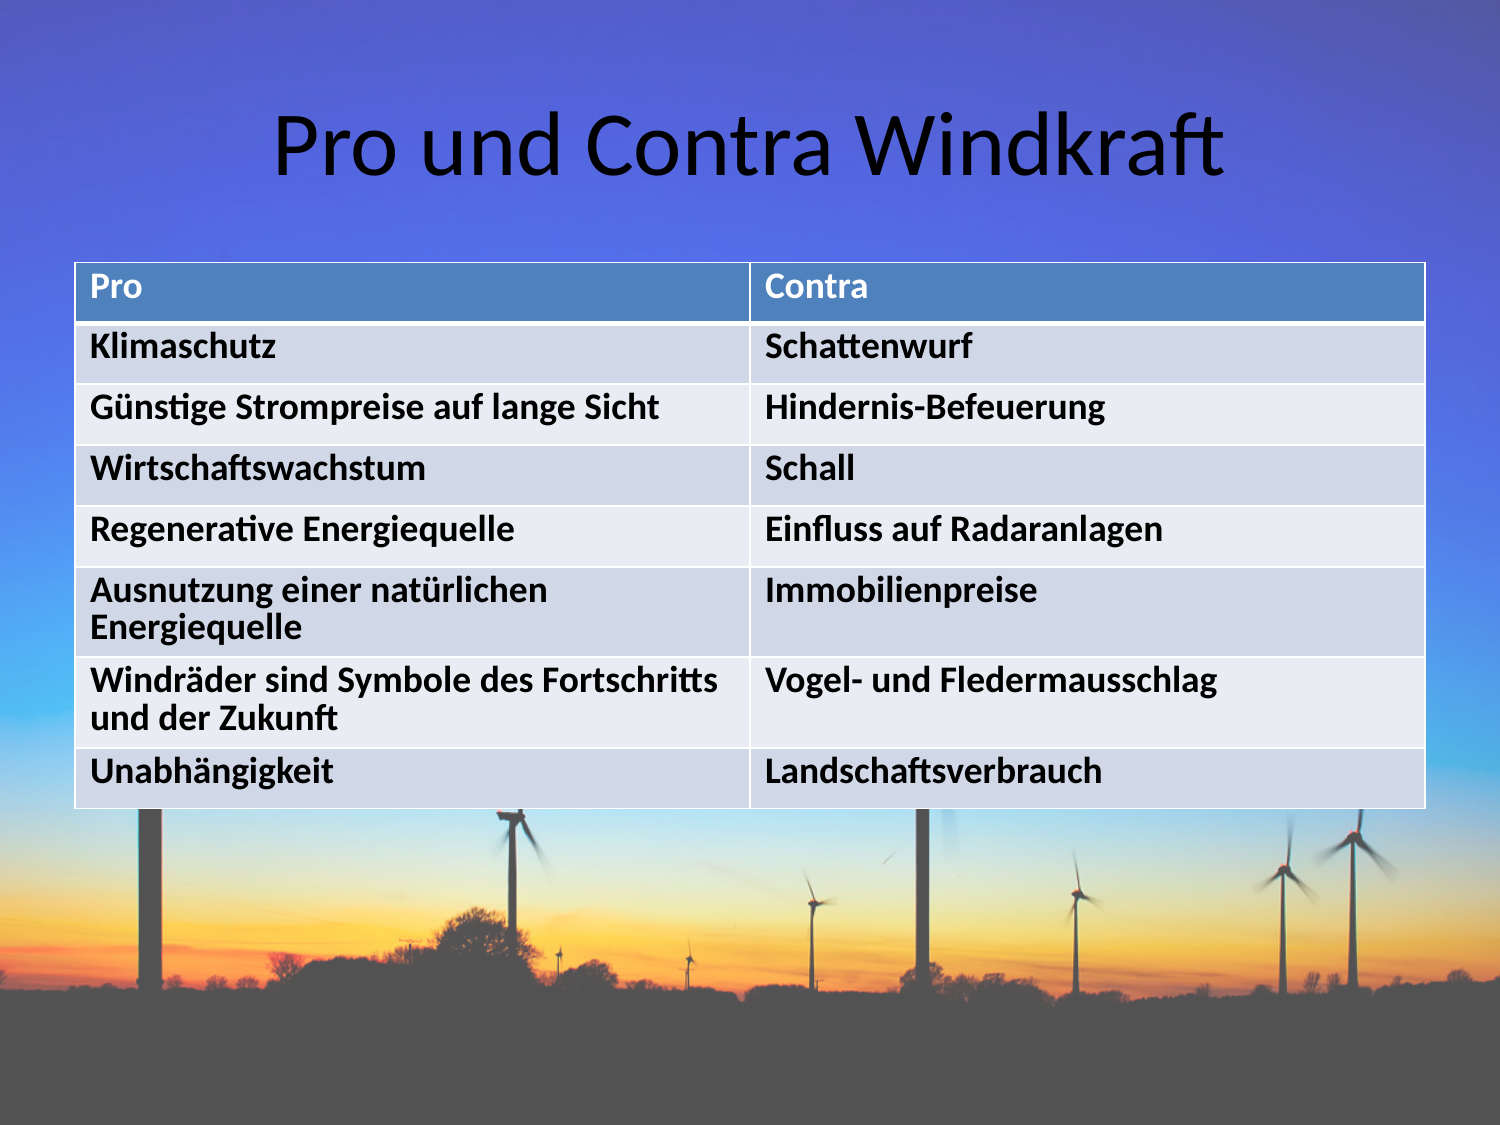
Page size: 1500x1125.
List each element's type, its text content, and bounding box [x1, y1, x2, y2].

table_cell Einfluss auf Radaranlagen [751, 507, 1424, 566]
title Pro und Contra Windkraft [75, 45, 1425, 233]
table_cell Landschaftsverbrauch [751, 749, 1424, 808]
table_cell Ausnutzung einer natürlichen Energiequelle [76, 568, 749, 656]
table_cell Regenerative Energiequelle [76, 507, 749, 566]
table_cell Klimaschutz [76, 326, 749, 383]
table_cell Günstige Strompreise auf lange Sicht [76, 385, 749, 444]
table_cell Schattenwurf [751, 326, 1424, 383]
table_header Pro [76, 263, 749, 321]
table_cell Unabhängigkeit [76, 749, 749, 808]
table_cell Vogel- und Fledermausschlag [751, 658, 1424, 747]
table_cell Hindernis-Befeuerung [751, 385, 1424, 444]
table_cell Immobilienpreise [751, 568, 1424, 656]
table_header Contra [751, 263, 1424, 321]
table_cell Schall [751, 446, 1424, 505]
table_cell Wirtschaftswachstum [76, 446, 749, 505]
table_cell Windräder sind Symbole des Fortschritts und der Zukunft [76, 658, 749, 747]
